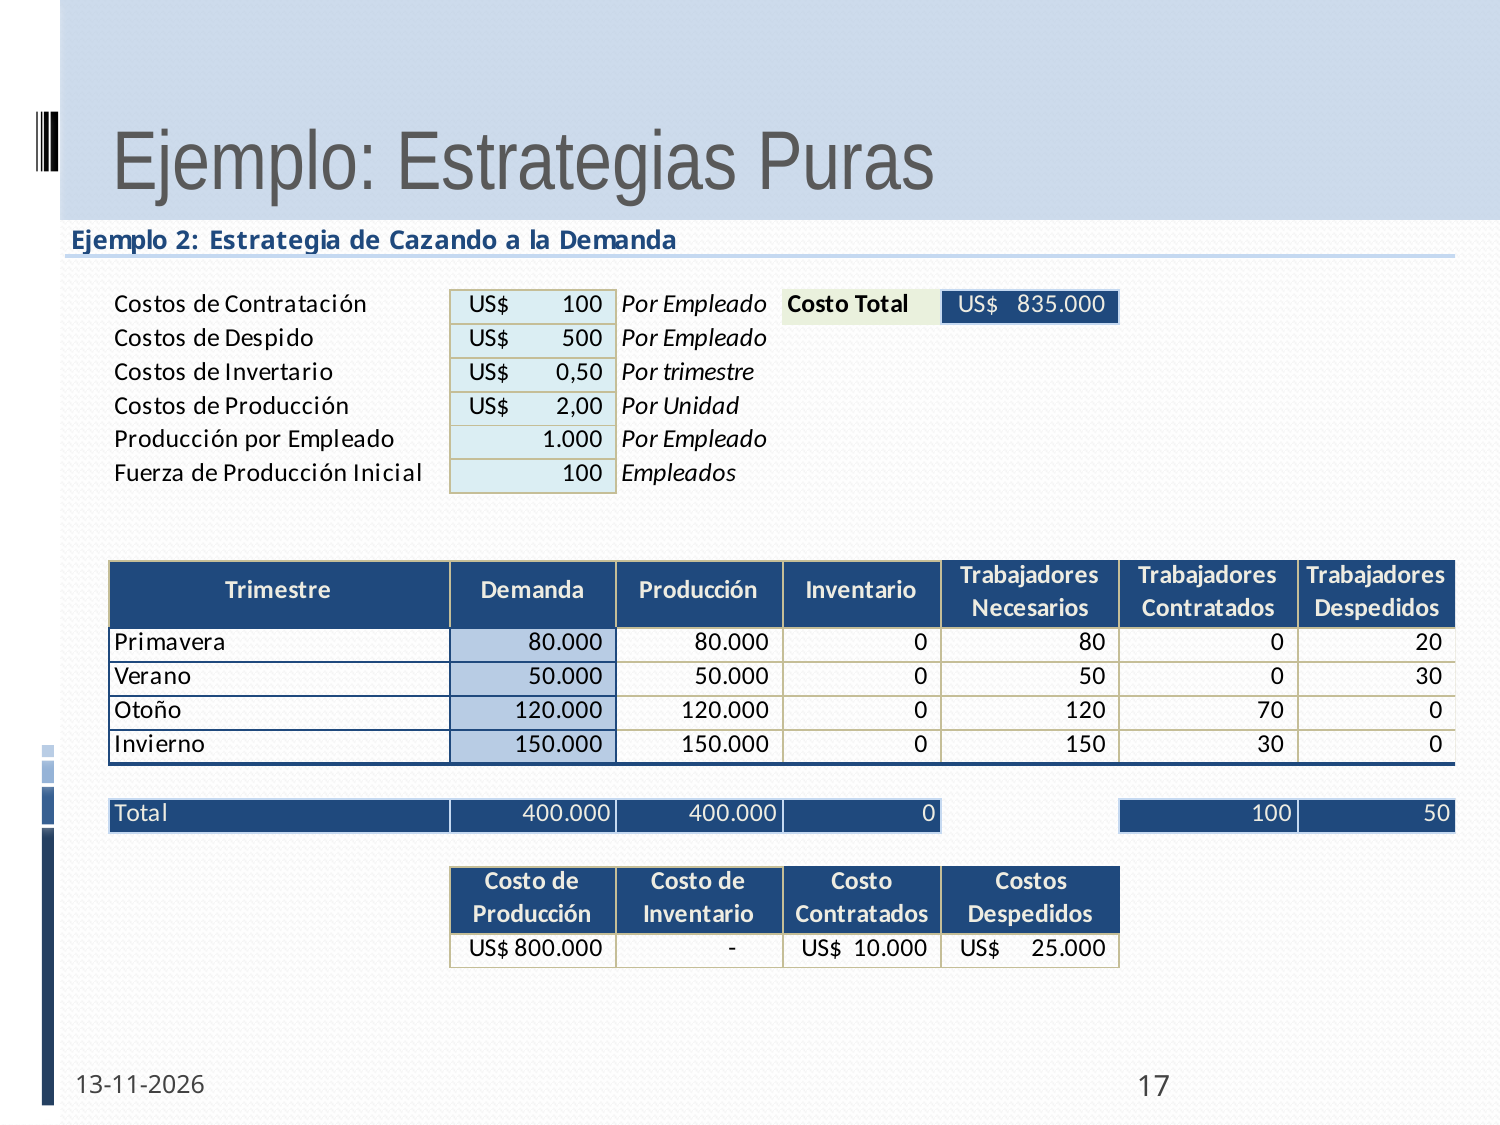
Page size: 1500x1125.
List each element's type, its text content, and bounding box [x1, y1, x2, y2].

picture [64, 219, 1458, 970]
title Ejemplo: Estrategias Puras [111, 18, 1436, 207]
slide_number 17 [1045, 1046, 1171, 1107]
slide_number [75, 1042, 243, 1103]
